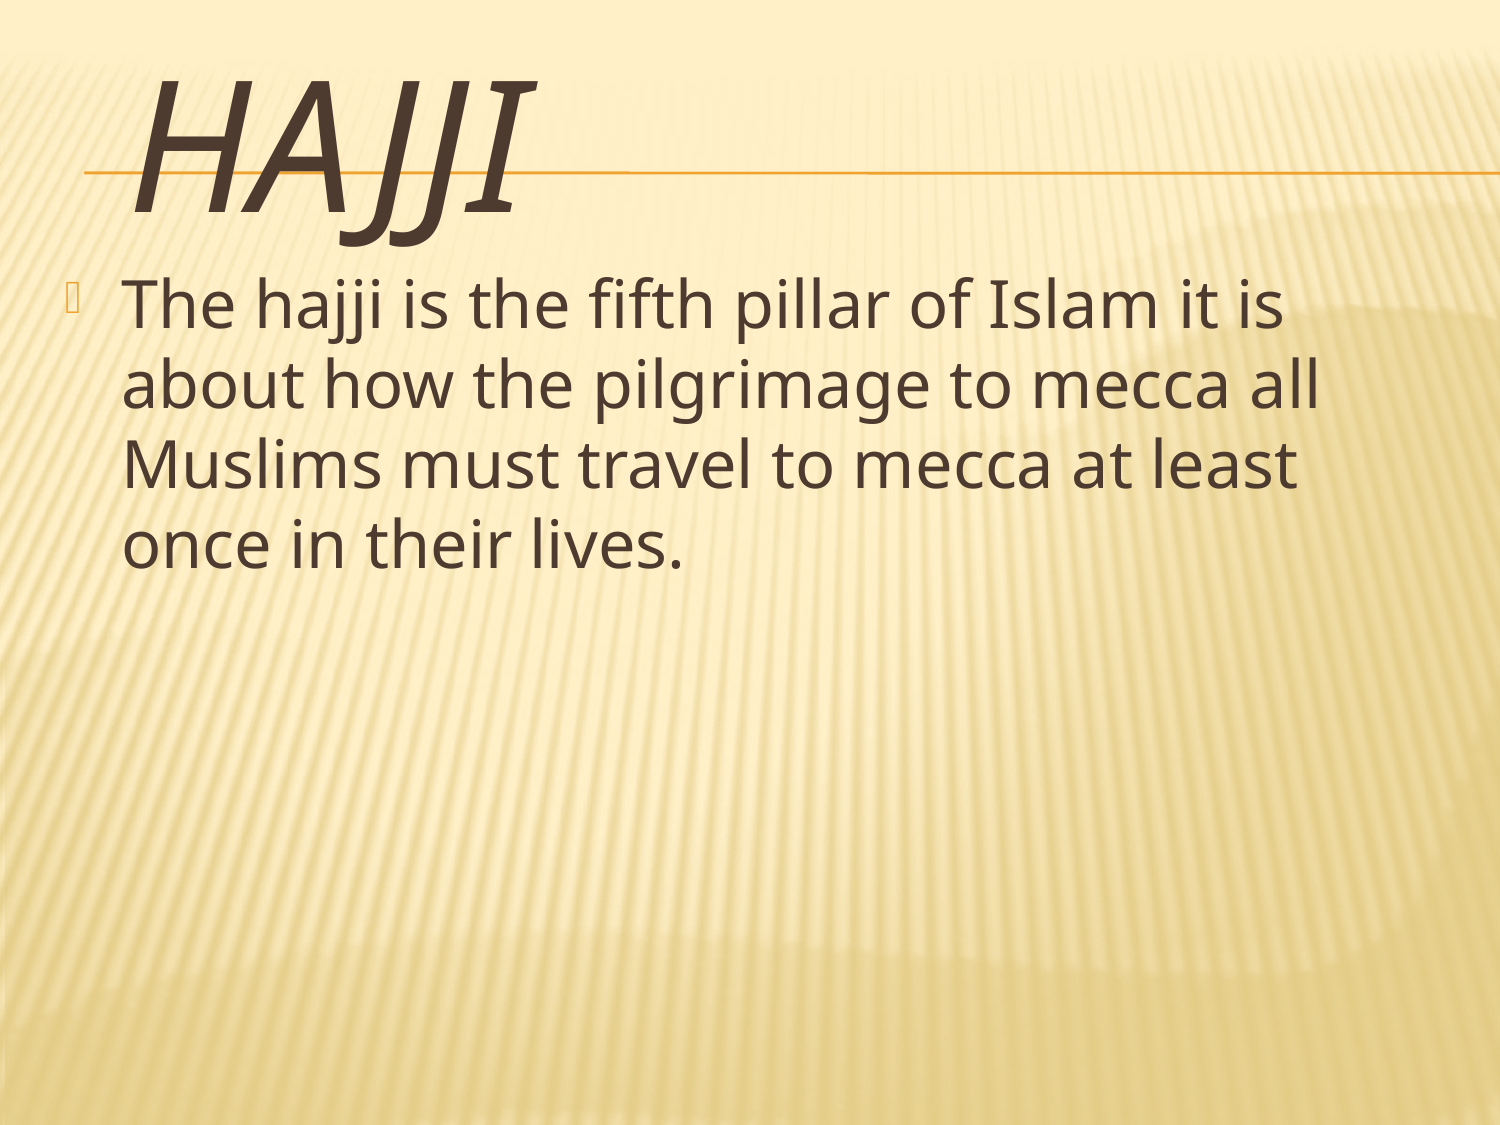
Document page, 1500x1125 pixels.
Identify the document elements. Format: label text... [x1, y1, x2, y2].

title hajji [112, 0, 944, 254]
list The hajji is the fifth pillar of Islam it is about how the pilgrimage to mecca all Muslims must travel to mecca at least once in their lives. [50, 254, 1475, 998]
